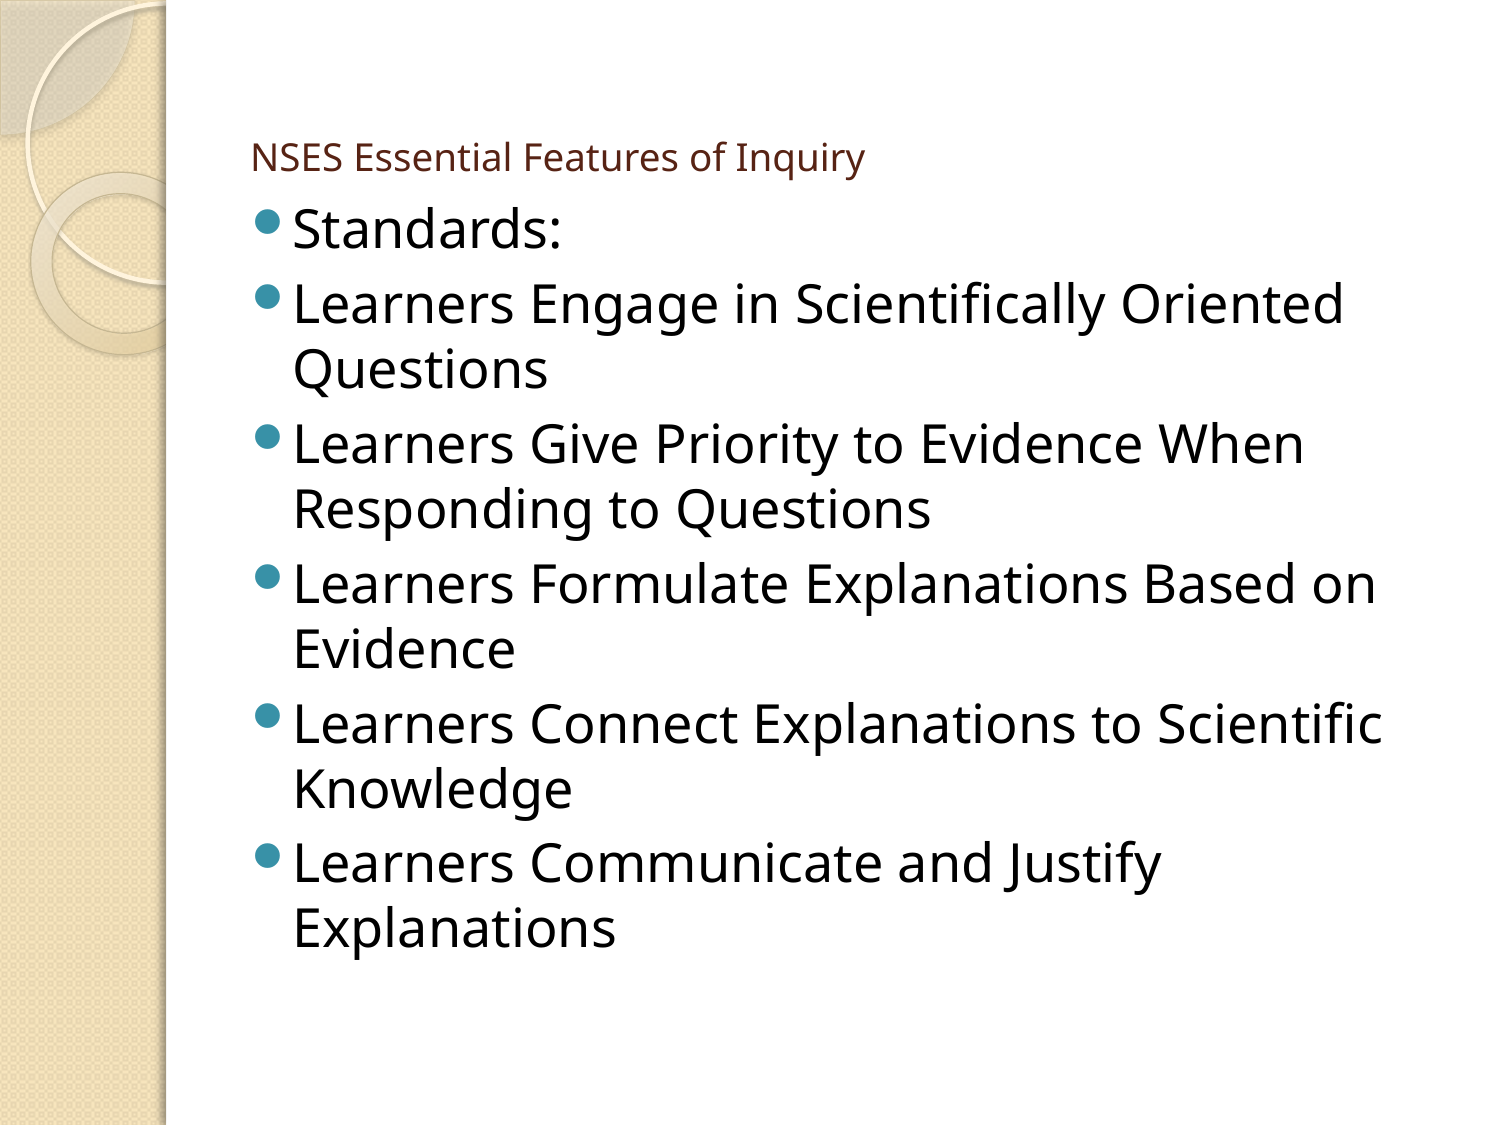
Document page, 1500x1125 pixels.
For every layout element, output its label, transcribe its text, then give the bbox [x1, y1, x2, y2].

title NSES Essential Features of Inquiry [235, 125, 1466, 233]
list Standards: Learners Engage in Scientifically Oriented Questions Learners Give Priority to Evidence When Responding to Questions Learners Formulate Explanations Based on Evidence Learners Connect Explanations to Scientific Knowledge Learners Communicate and Justify Explanations [225, 187, 1455, 975]
